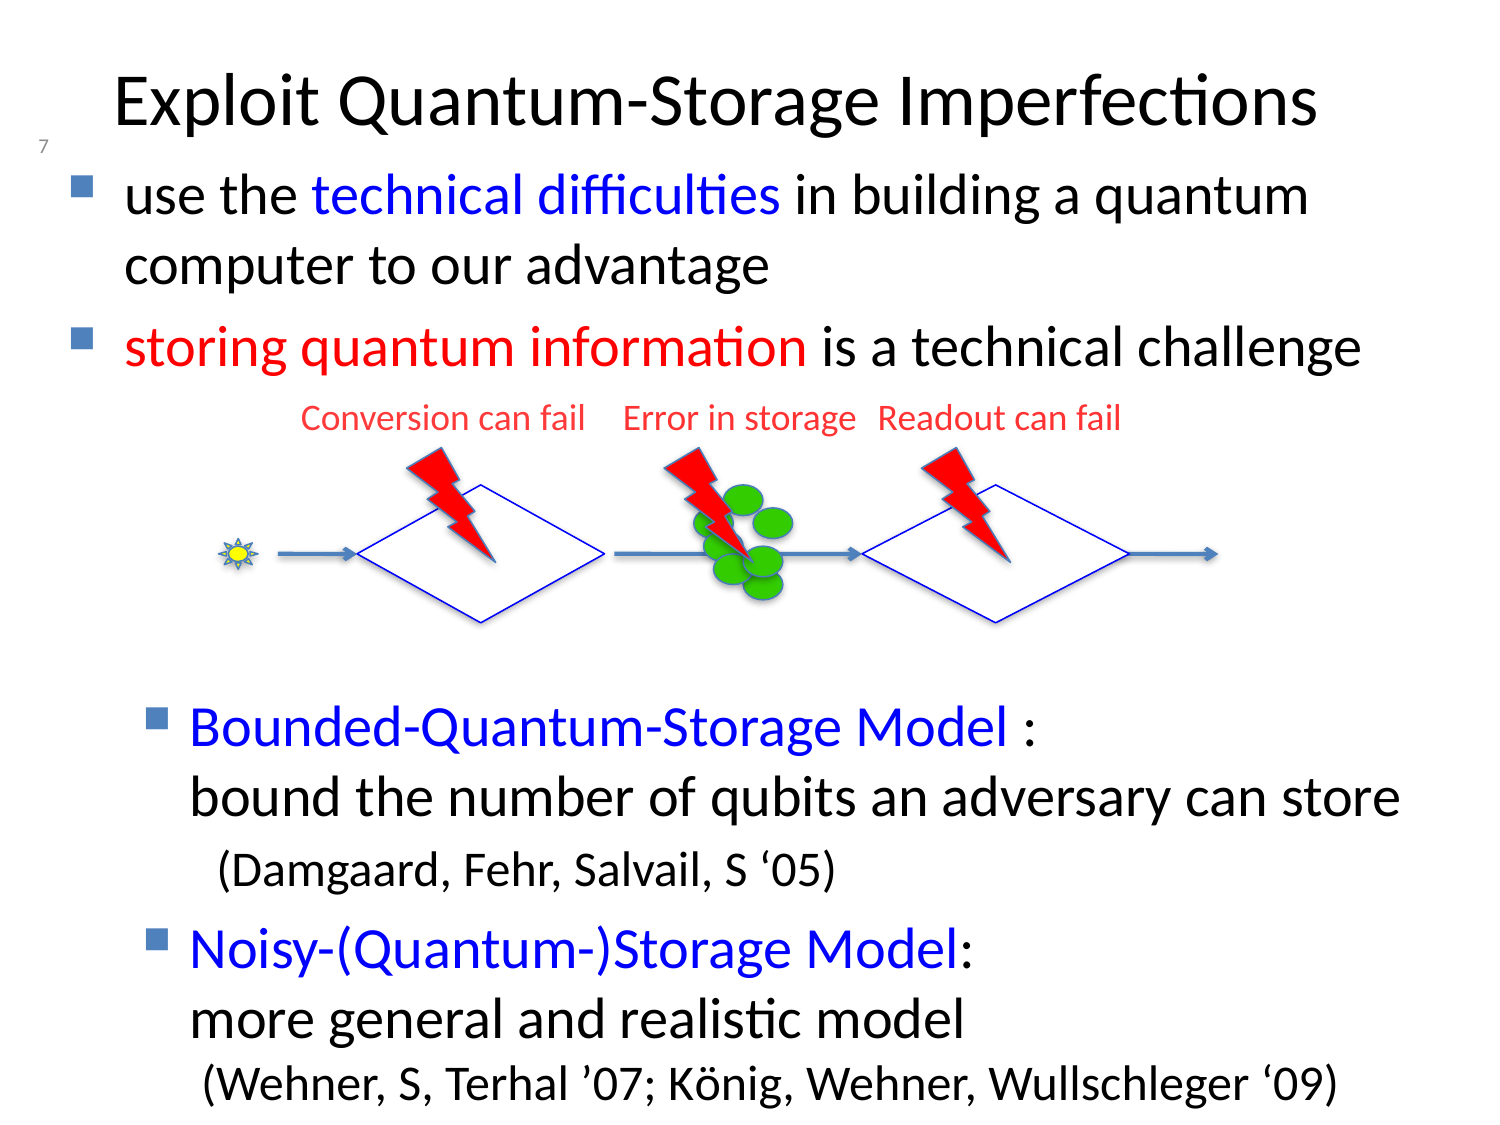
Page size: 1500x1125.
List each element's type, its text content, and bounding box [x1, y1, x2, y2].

title Exploit Quantum-Storage Imperfections [98, 42, 1341, 196]
list use the technical difficulties in building a quantum computer to our advantage storing quantum information is a technical challenge Bounded-Quantum-Storage Model : bound the number of qubits an adversary can store (Damgaard, Fehr, Salvail, S ‘05) Noisy-(Quantum-)Storage Model: more general and realistic model (Wehner, S, Terhal ’07; König, Wehner, Wullschleger ‘09) [53, 149, 1443, 1094]
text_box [218, 385, 1219, 624]
